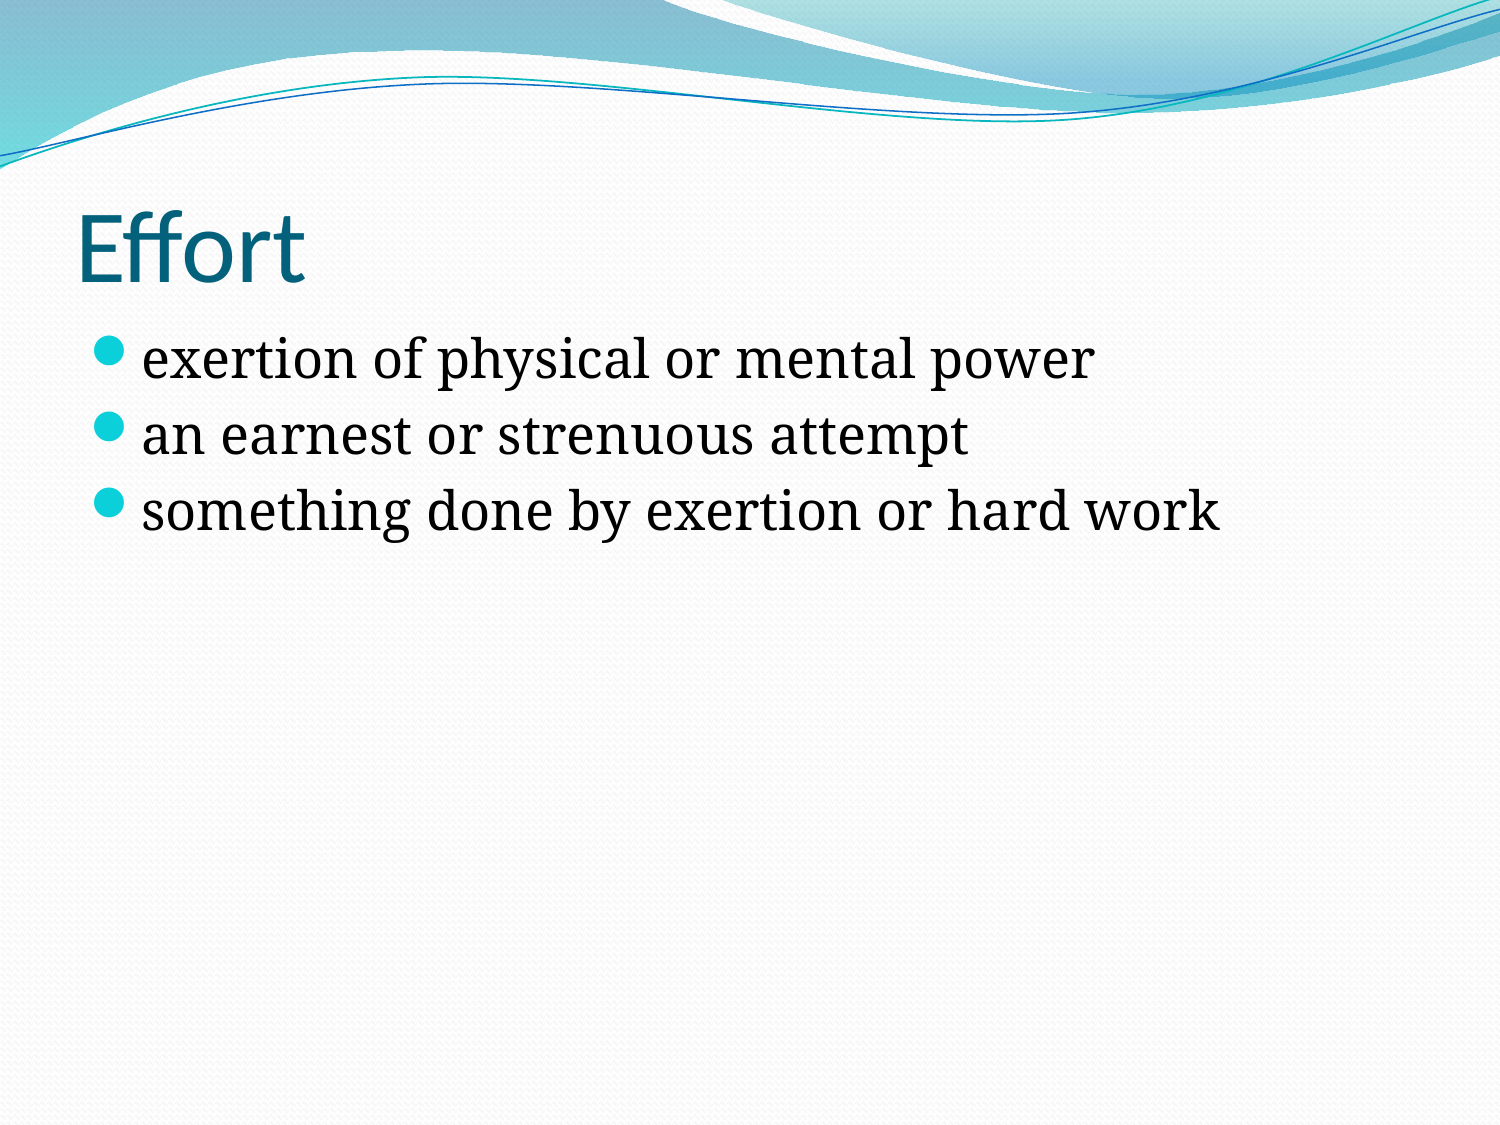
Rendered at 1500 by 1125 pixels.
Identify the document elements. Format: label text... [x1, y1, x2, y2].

title Effort [75, 115, 1425, 303]
list exertion of physical or mental power an earnest or strenuous attempt something done by exertion or hard work [75, 317, 1425, 1038]
